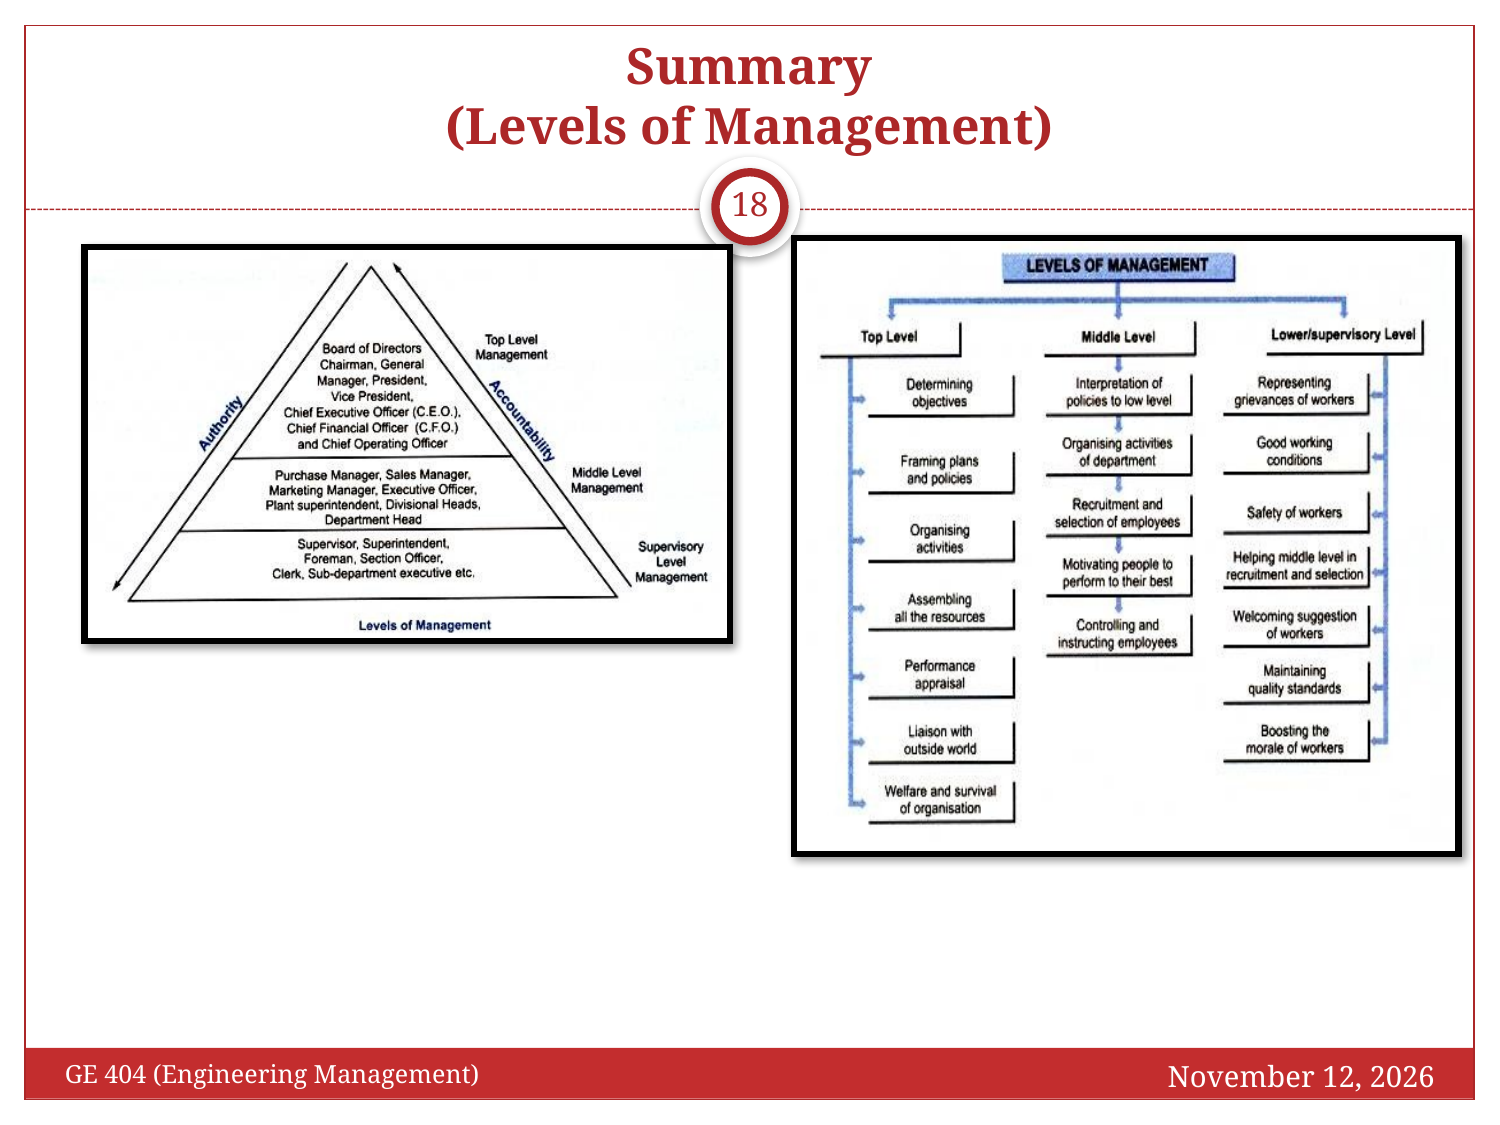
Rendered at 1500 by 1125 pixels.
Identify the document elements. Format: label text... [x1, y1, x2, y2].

title Summary (Levels of Management) [49, 37, 1450, 162]
slide_number 18 [712, 169, 788, 243]
picture [796, 240, 1456, 852]
footer GE 404 (Engineering Management) [50, 1051, 638, 1112]
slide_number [950, 1050, 1450, 1111]
picture [87, 249, 727, 639]
